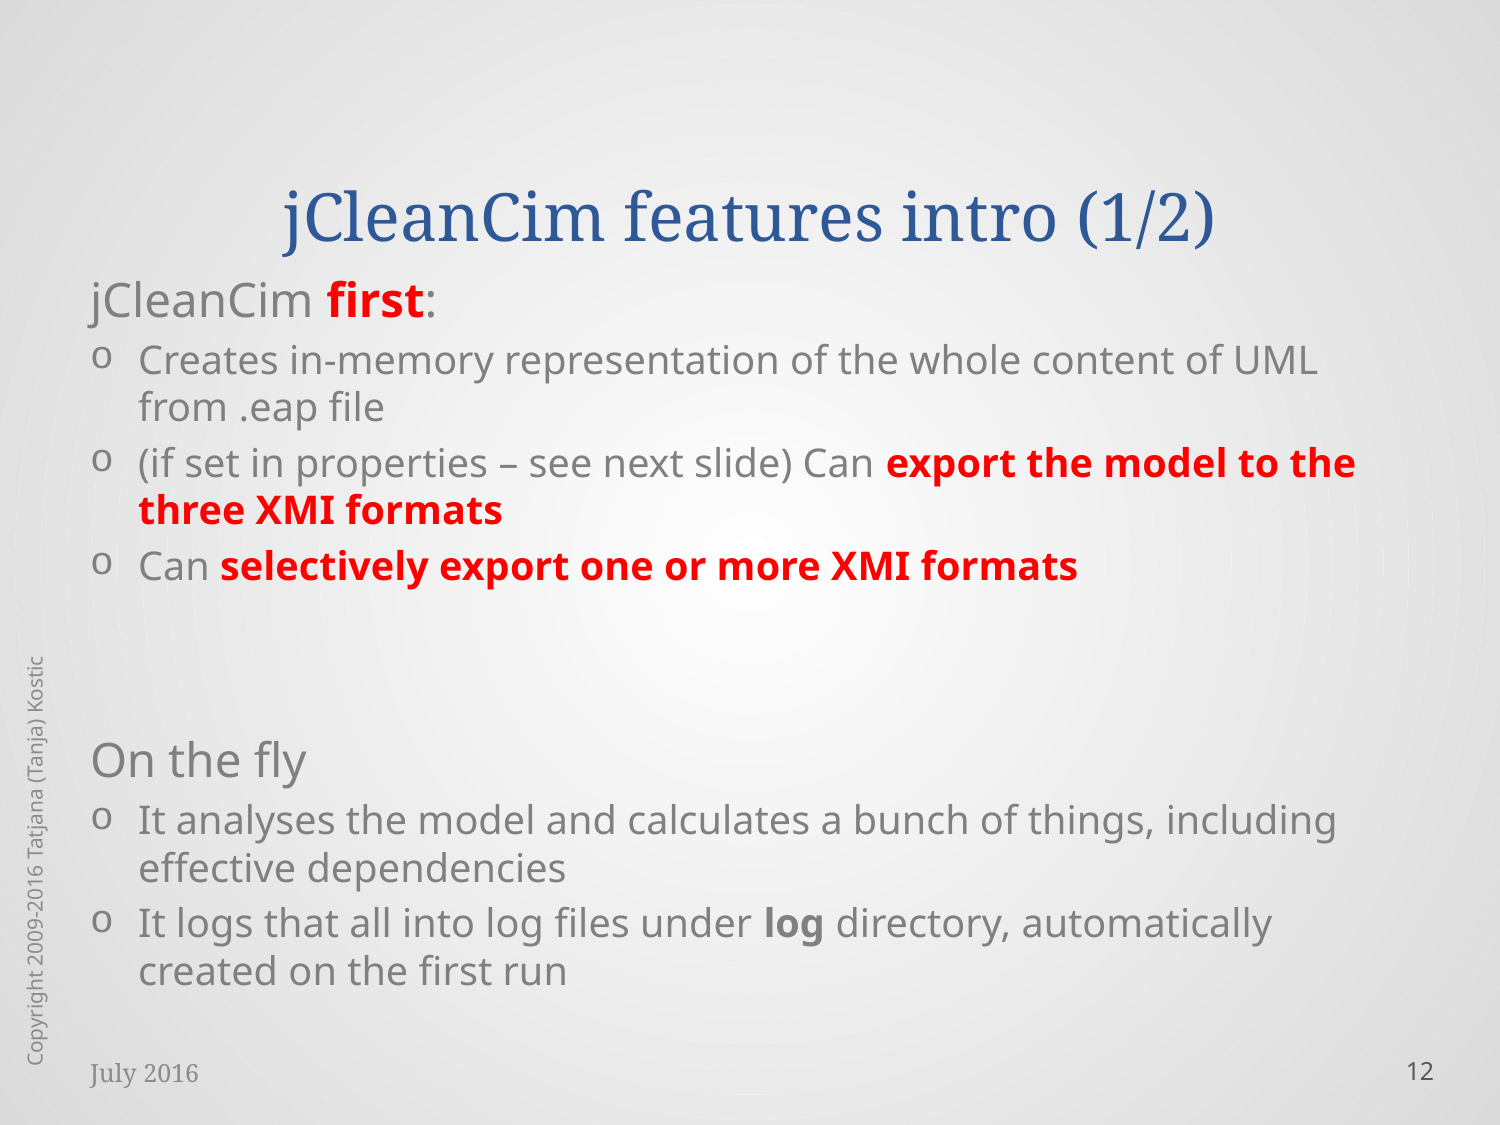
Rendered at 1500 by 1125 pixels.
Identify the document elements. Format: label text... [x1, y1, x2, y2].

title jCleanCim features intro (1/2) [75, 0, 1425, 262]
list jCleanCim first: Creates in-memory representation of the whole content of UML from .eap file (if set in properties – see next slide) Can export the model to the three XMI formats Can selectively export one or more XMI formats On the fly It analyses the model and calculates a bunch of things, including effective dependencies It logs that all into log files under log directory, automatically created on the first run [75, 262, 1425, 1005]
slide_number 12 [1401, 1042, 1494, 1103]
footer Copyright 2009-2016 Tatjana (Tanja) Kostic [18, 621, 54, 1101]
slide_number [75, 1042, 313, 1103]
